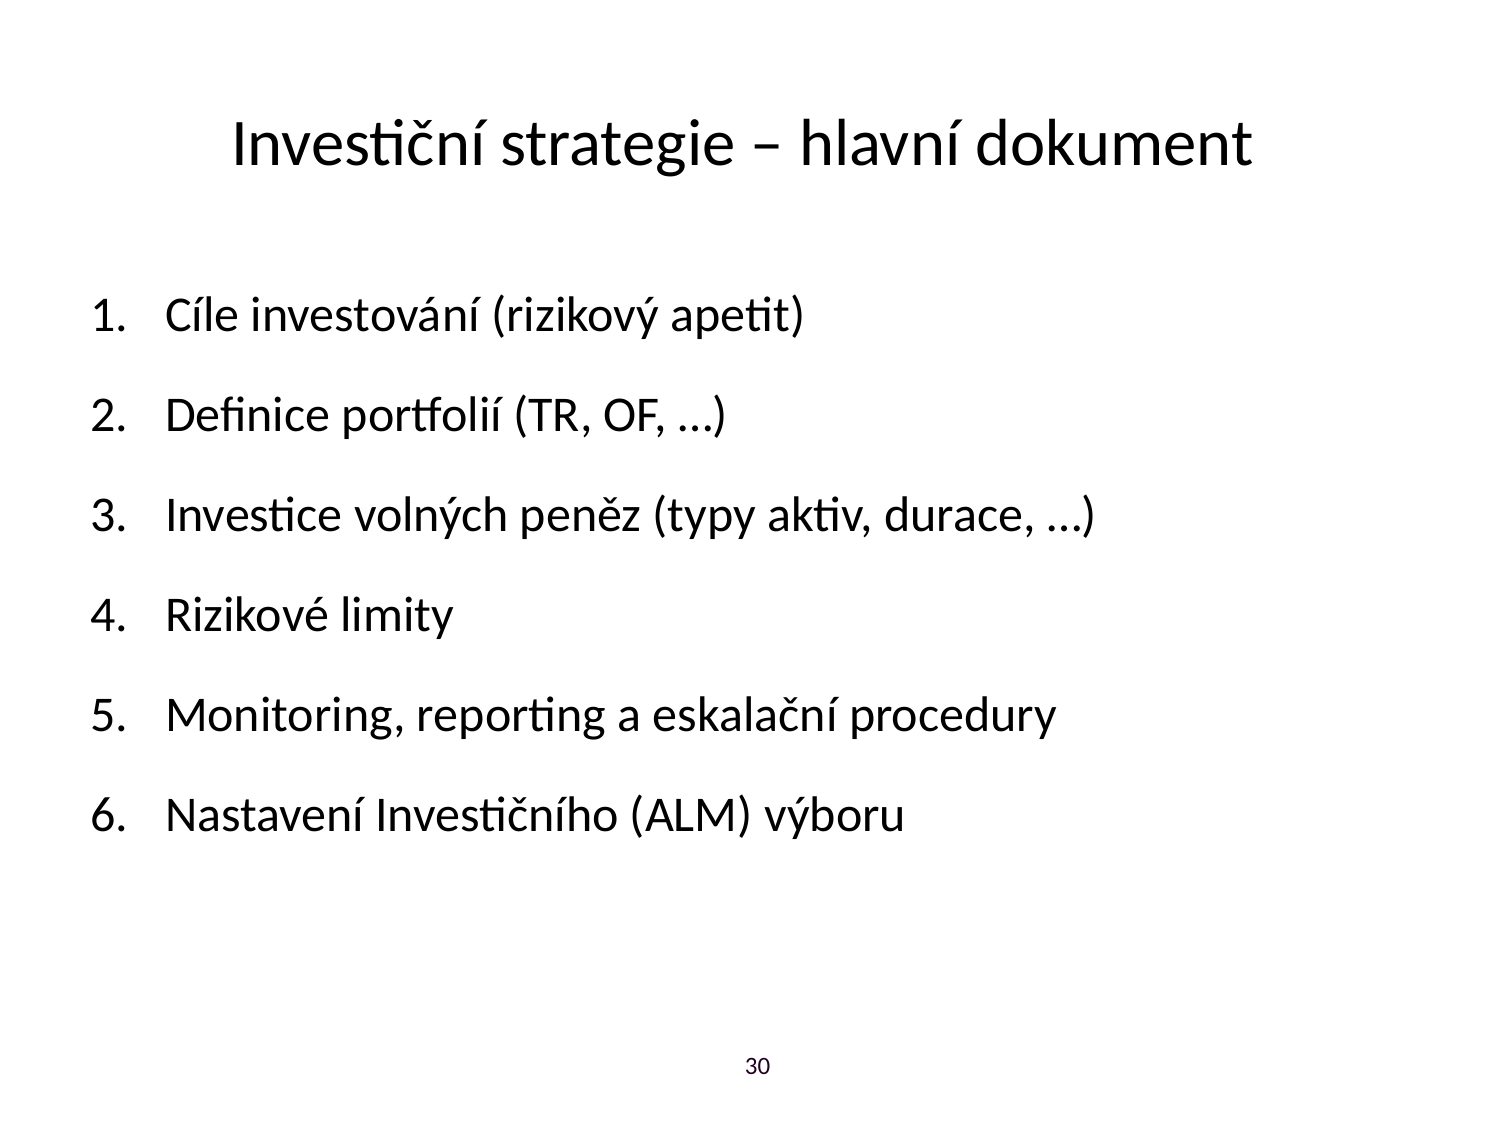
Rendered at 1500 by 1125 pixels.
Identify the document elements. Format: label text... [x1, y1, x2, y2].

title Investiční strategie – hlavní dokument [75, 45, 1425, 233]
list Cíle investování (rizikový apetit) Definice portfolií (TR, OF, …) Investice volných peněz (typy aktiv, durace, …) Rizikové limity Monitoring, reporting a eskalační procedury Nastavení Investičního (ALM) výboru [75, 243, 1425, 1059]
slide_number 30 [708, 1035, 786, 1095]
